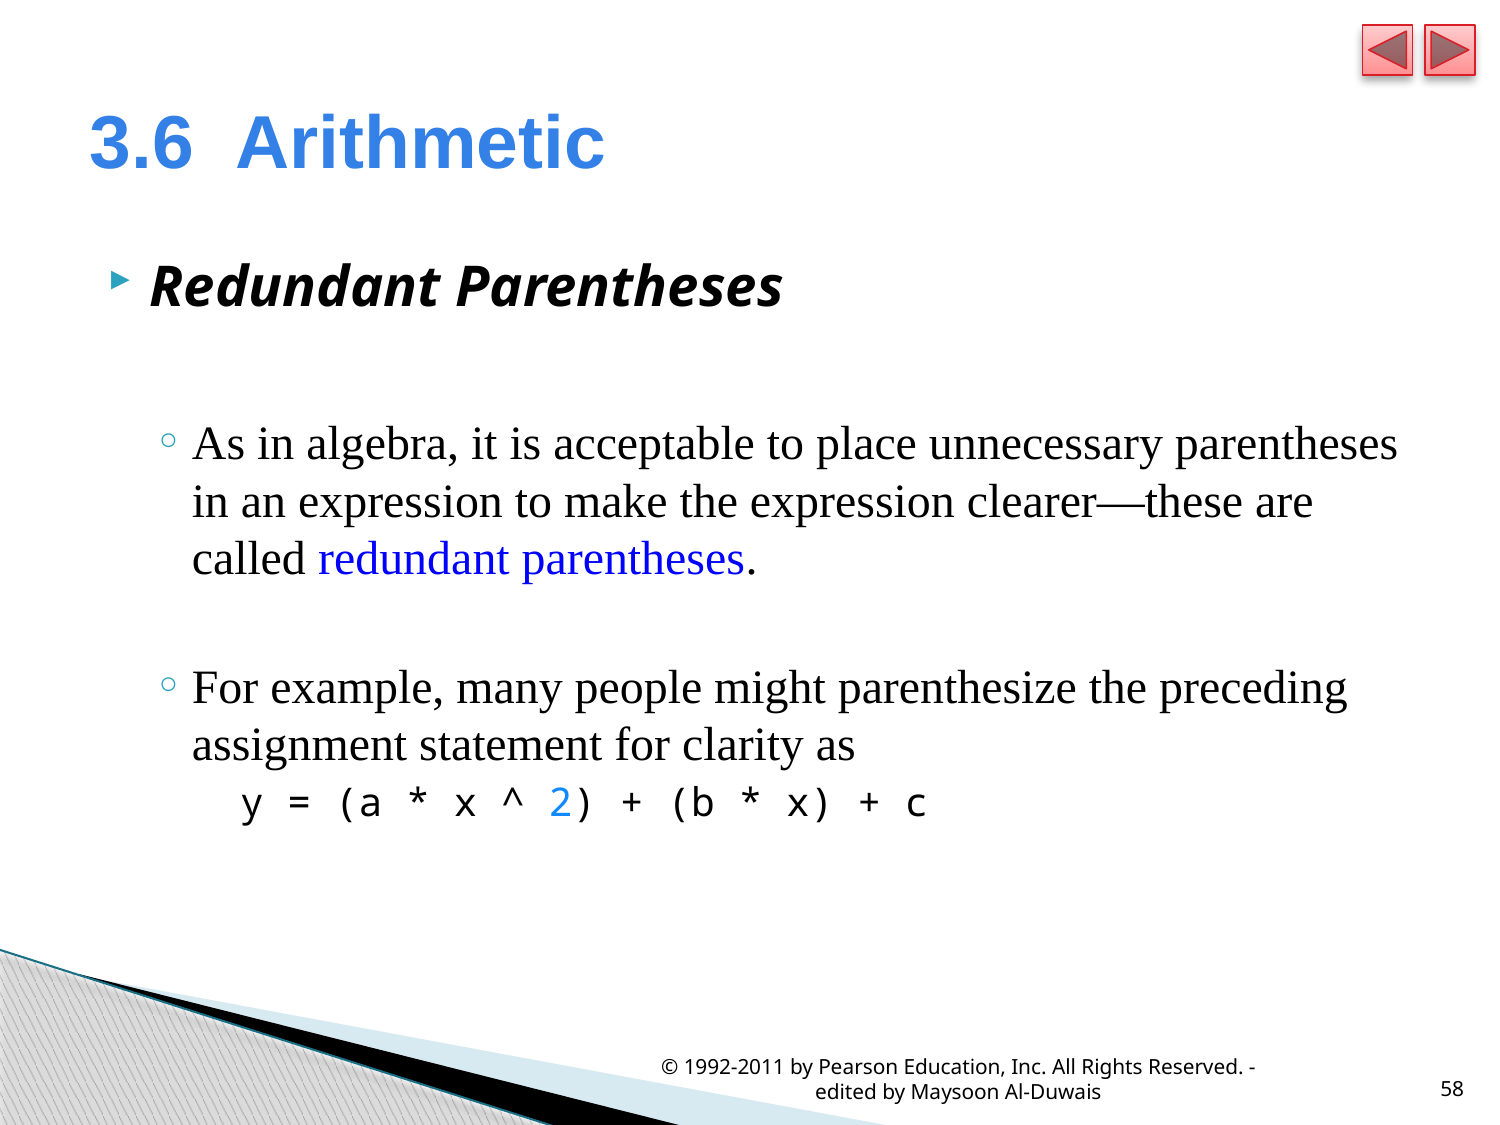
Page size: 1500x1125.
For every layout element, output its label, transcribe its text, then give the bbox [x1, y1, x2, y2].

footer © 1992-2011 by Pearson Education, Inc. All Rights Reserved. - edited by Maysoon Al-Duwais [612, 1051, 1305, 1112]
list Redundant Parentheses As in algebra, it is acceptable to place unnecessary parentheses in an expression to make the expression clearer—these are called redundant parentheses. For example, many people might parenthesize the preceding assignment statement for clarity as y = (a * x ^ 2) + (b * x) + c [74, 242, 1426, 986]
title 3.6 Arithmetic [75, 45, 1425, 233]
slide_number 58 [1418, 1051, 1479, 1112]
